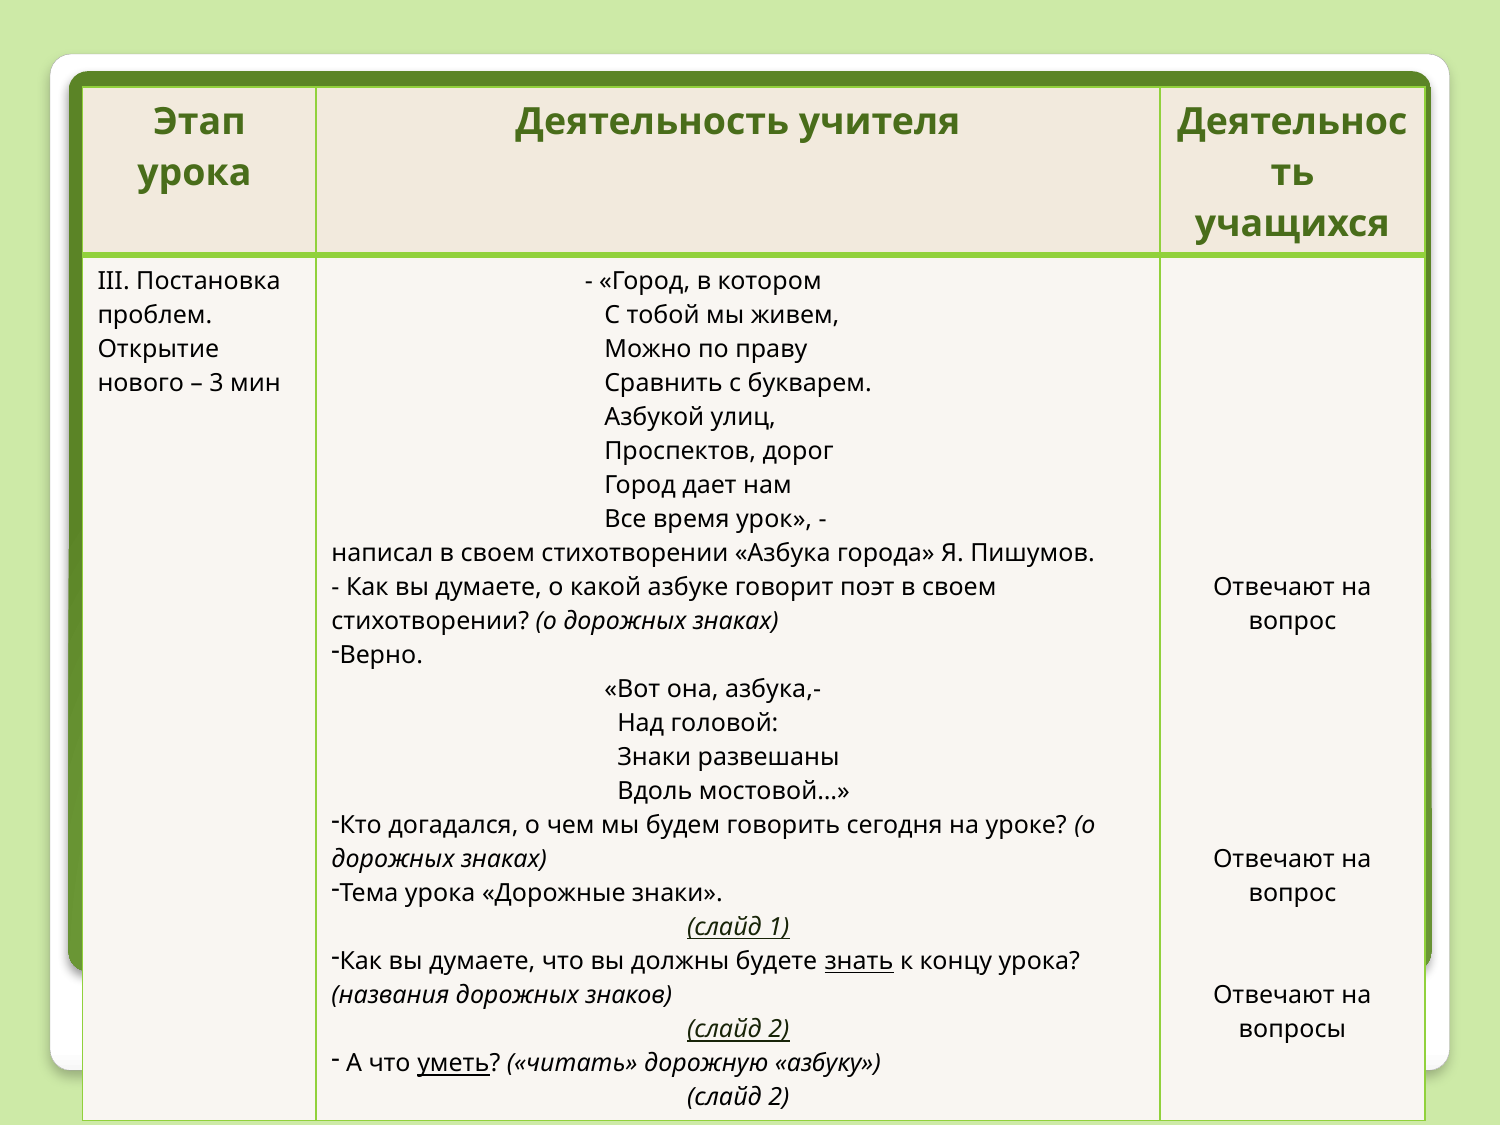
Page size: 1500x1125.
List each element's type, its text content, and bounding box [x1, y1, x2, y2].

table_header Деятельность учителя [317, 88, 1159, 252]
table_cell Отвечают на вопрос Отвечают на вопрос Отвечают на вопросы [1161, 258, 1424, 1120]
table_cell - «Город, в котором С тобой мы живем, Можно по праву Сравнить с букварем. Азбукой улиц, Проспектов, дорог Город дает нам Все время урок», - написал в своем стихотворении «Азбука города» Я. Пишумов. - Как вы думаете, о какой азбуке говорит поэт в своем стихотворении? (о дорожных знаках) Верно. «Вот она, азбука,- Над головой: Знаки развешаны Вдоль мостовой…» Кто догадался, о чем мы будем говорить сегодня на уроке? (о дорожных знаках) Тема урока «Дорожные знаки». (слайд 1) Как вы думаете, что вы должны будете знать к концу урока? (названия дорожных знаков) (слайд 2) А что уметь? («читать» дорожную «азбуку») (слайд 2) [317, 258, 1159, 1120]
table_cell III. Постановка проблем. Открытие нового – 3 мин [83, 258, 315, 1120]
table_header Этап урока [83, 88, 315, 252]
table_header Деятельность учащихся [1161, 88, 1424, 252]
